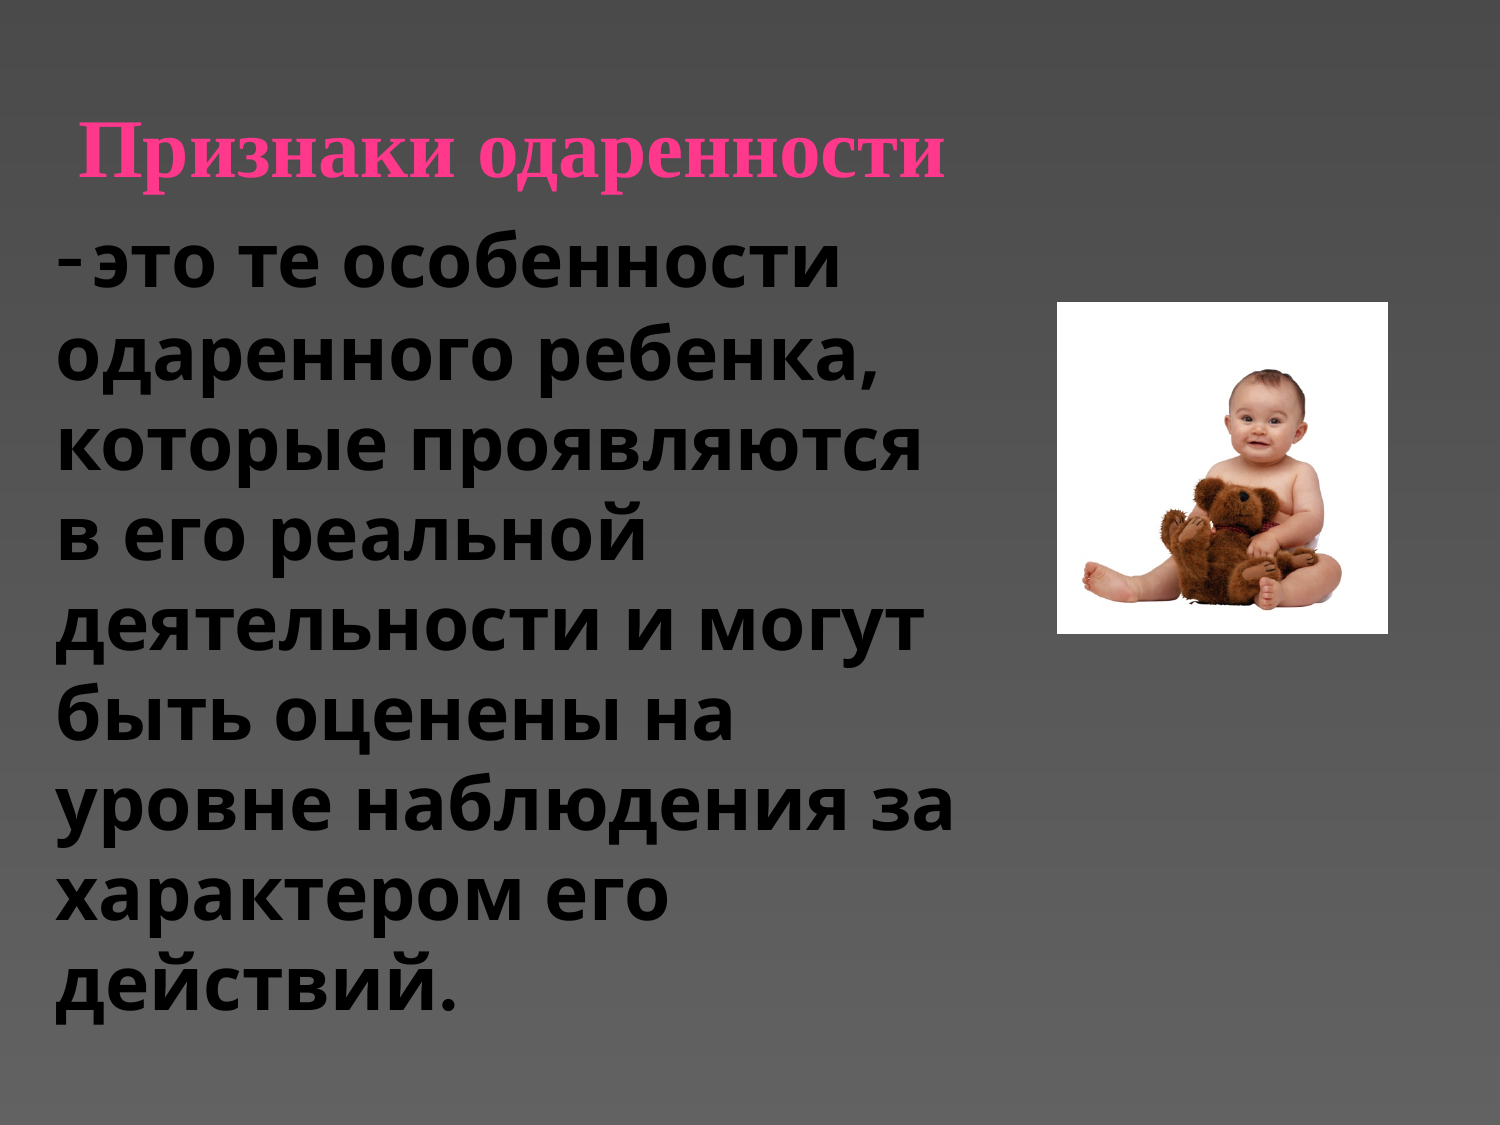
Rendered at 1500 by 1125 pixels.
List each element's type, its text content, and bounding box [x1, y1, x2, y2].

list Признаки одаренности - это те особенности одаренного ребенка, которые проявляются в его реальной деятельности и могут быть оценены на уровне наблюдения за характером его действий. [41, 78, 999, 1038]
picture [1056, 302, 1388, 634]
